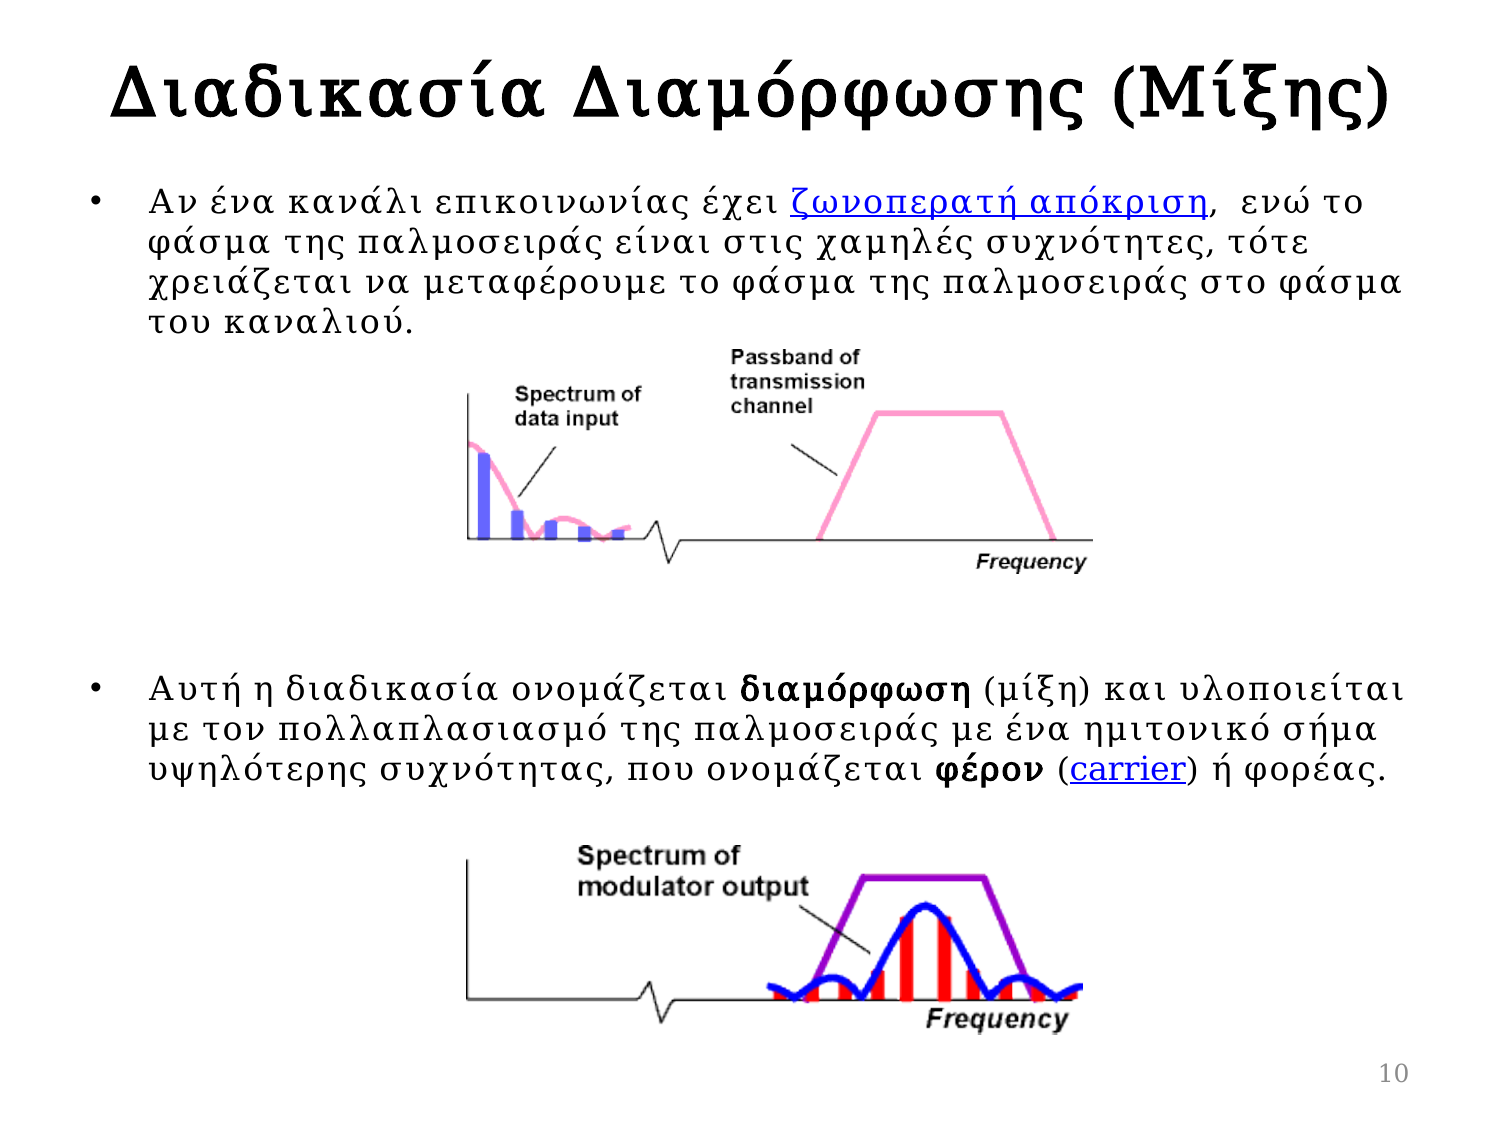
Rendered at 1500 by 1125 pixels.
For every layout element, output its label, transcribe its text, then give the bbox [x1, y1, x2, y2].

list Αν ένα κανάλι επικοινωνίας έχει ζωνοπερατή απόκριση, ενώ το φάσμα της παλμοσειράς είναι στις χαμηλές συχνότητες, τότε χρειάζεται να μεταφέρουμε το φάσμα της παλμοσειράς στο φάσμα του καναλιού. Αυτή η διαδικασία ονομάζεται διαμόρφωση (μίξη) και υλοποιείται με τον πολλαπλασιασμό της παλμοσειράς με ένα ημιτονικό σήμα υψηλότερης συχνότητας, που ονομάζεται φέρον (carrier) ή φορέας. [75, 172, 1436, 1071]
picture [466, 845, 1083, 1036]
title Διαδικασία Διαμόρφωσης (Μίξης) [75, 19, 1425, 159]
slide_number 10 [1222, 1042, 1425, 1103]
picture [467, 349, 1093, 574]
